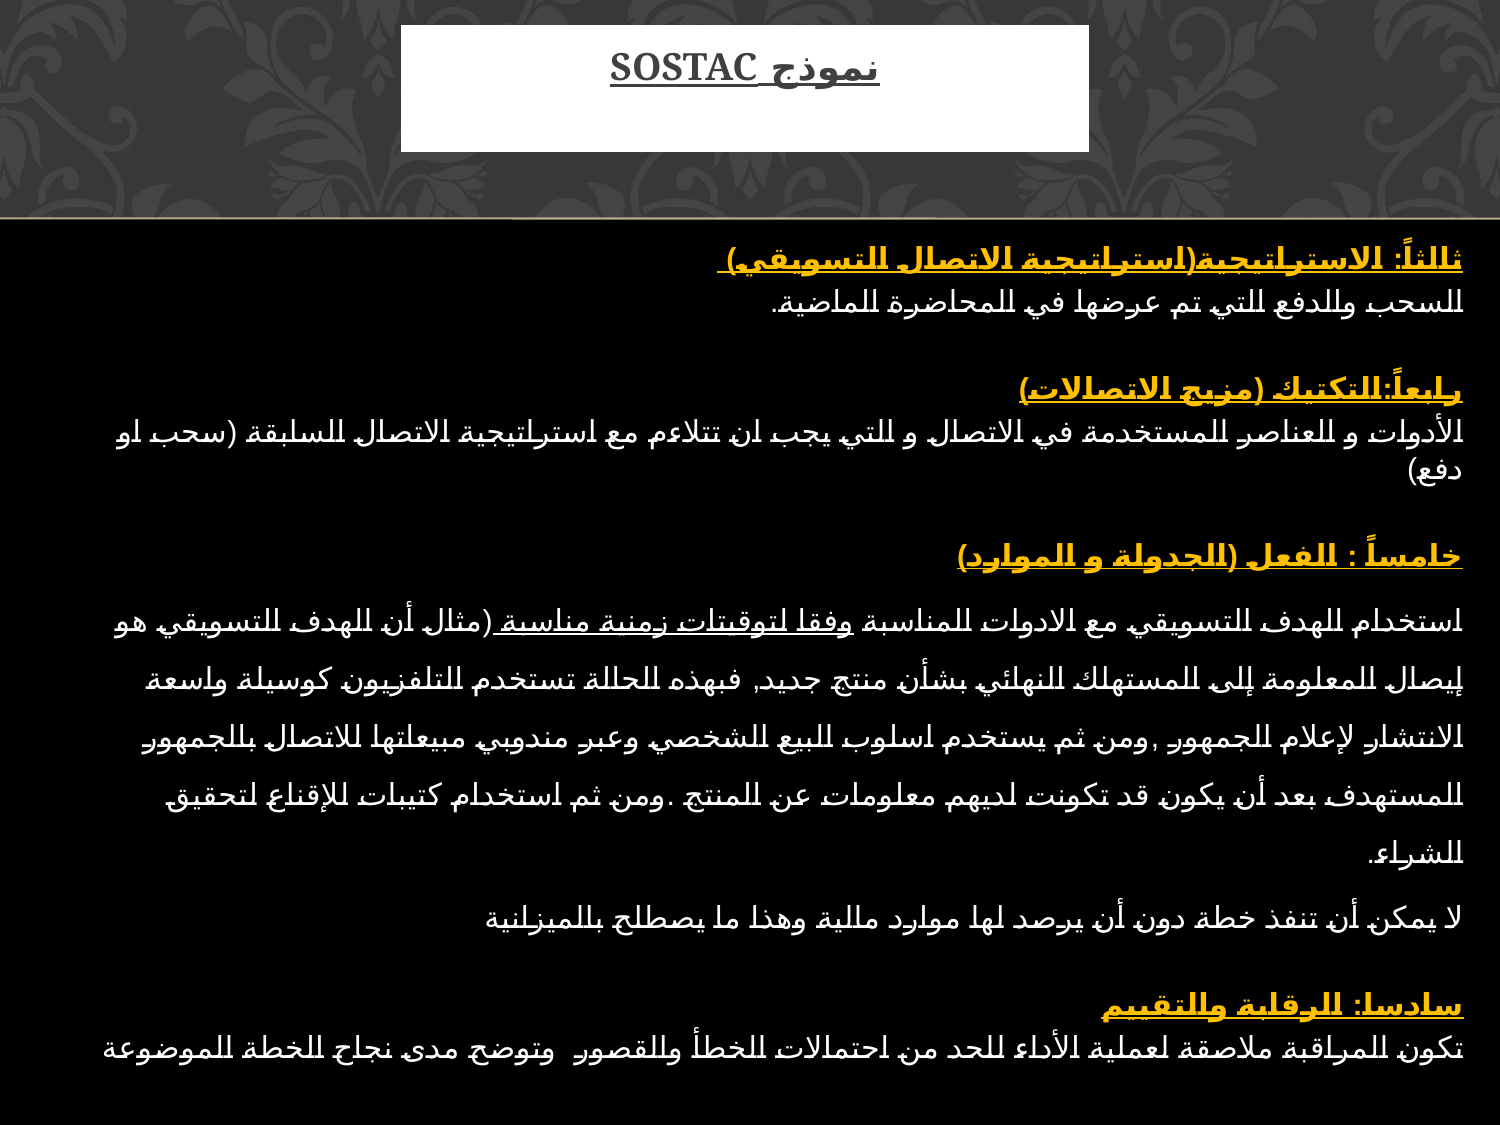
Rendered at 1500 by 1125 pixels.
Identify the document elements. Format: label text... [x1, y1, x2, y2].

list ثالثاً: الاستراتيجية(استراتيجية الاتصال التسويقي) السحب والدفع التي تم عرضها في المحاضرة الماضية. رابعاً:التكتيك (مزيج الاتصالات) الأدوات و العناصر المستخدمة في الاتصال و التي يجب ان تتلاءم مع استراتيجية الاتصال السابقة (سحب او دفع) خامساً : الفعل (الجدولة و الموارد) استخدام الهدف التسويقي مع الادوات المناسبة وفقا لتوقيتات زمنية مناسبة (مثال أن الهدف التسويقي هو إيصال المعلومة إلى المستهلك النهائي بشأن منتج جديد, فبهذه الحالة تستخدم التلفزيون كوسيلة واسعة الانتشار لإعلام الجمهور ,ومن ثم يستخدم اسلوب البيع الشخصي وعبر مندوبي مبيعاتها للاتصال بالجمهور المستهدف بعد أن يكون قد تكونت لديهم معلومات عن المنتج .ومن ثم استخدام كتيبات للإقناع لتحقيق الشراء. لا يمكن أن تنفذ خطة دون أن يرصد لها موارد مالية وهذا ما يصطلح بالميزانية سادسا: الرقابة والتقييم تكون المراقبة ملاصقة لعملية الأداء للحد من احتمالات الخطأ والقصور وتوضح مدى نجاح الخطة الموضوعة [53, 231, 1479, 1083]
title نموذج SOSTAC [401, 25, 1089, 152]
